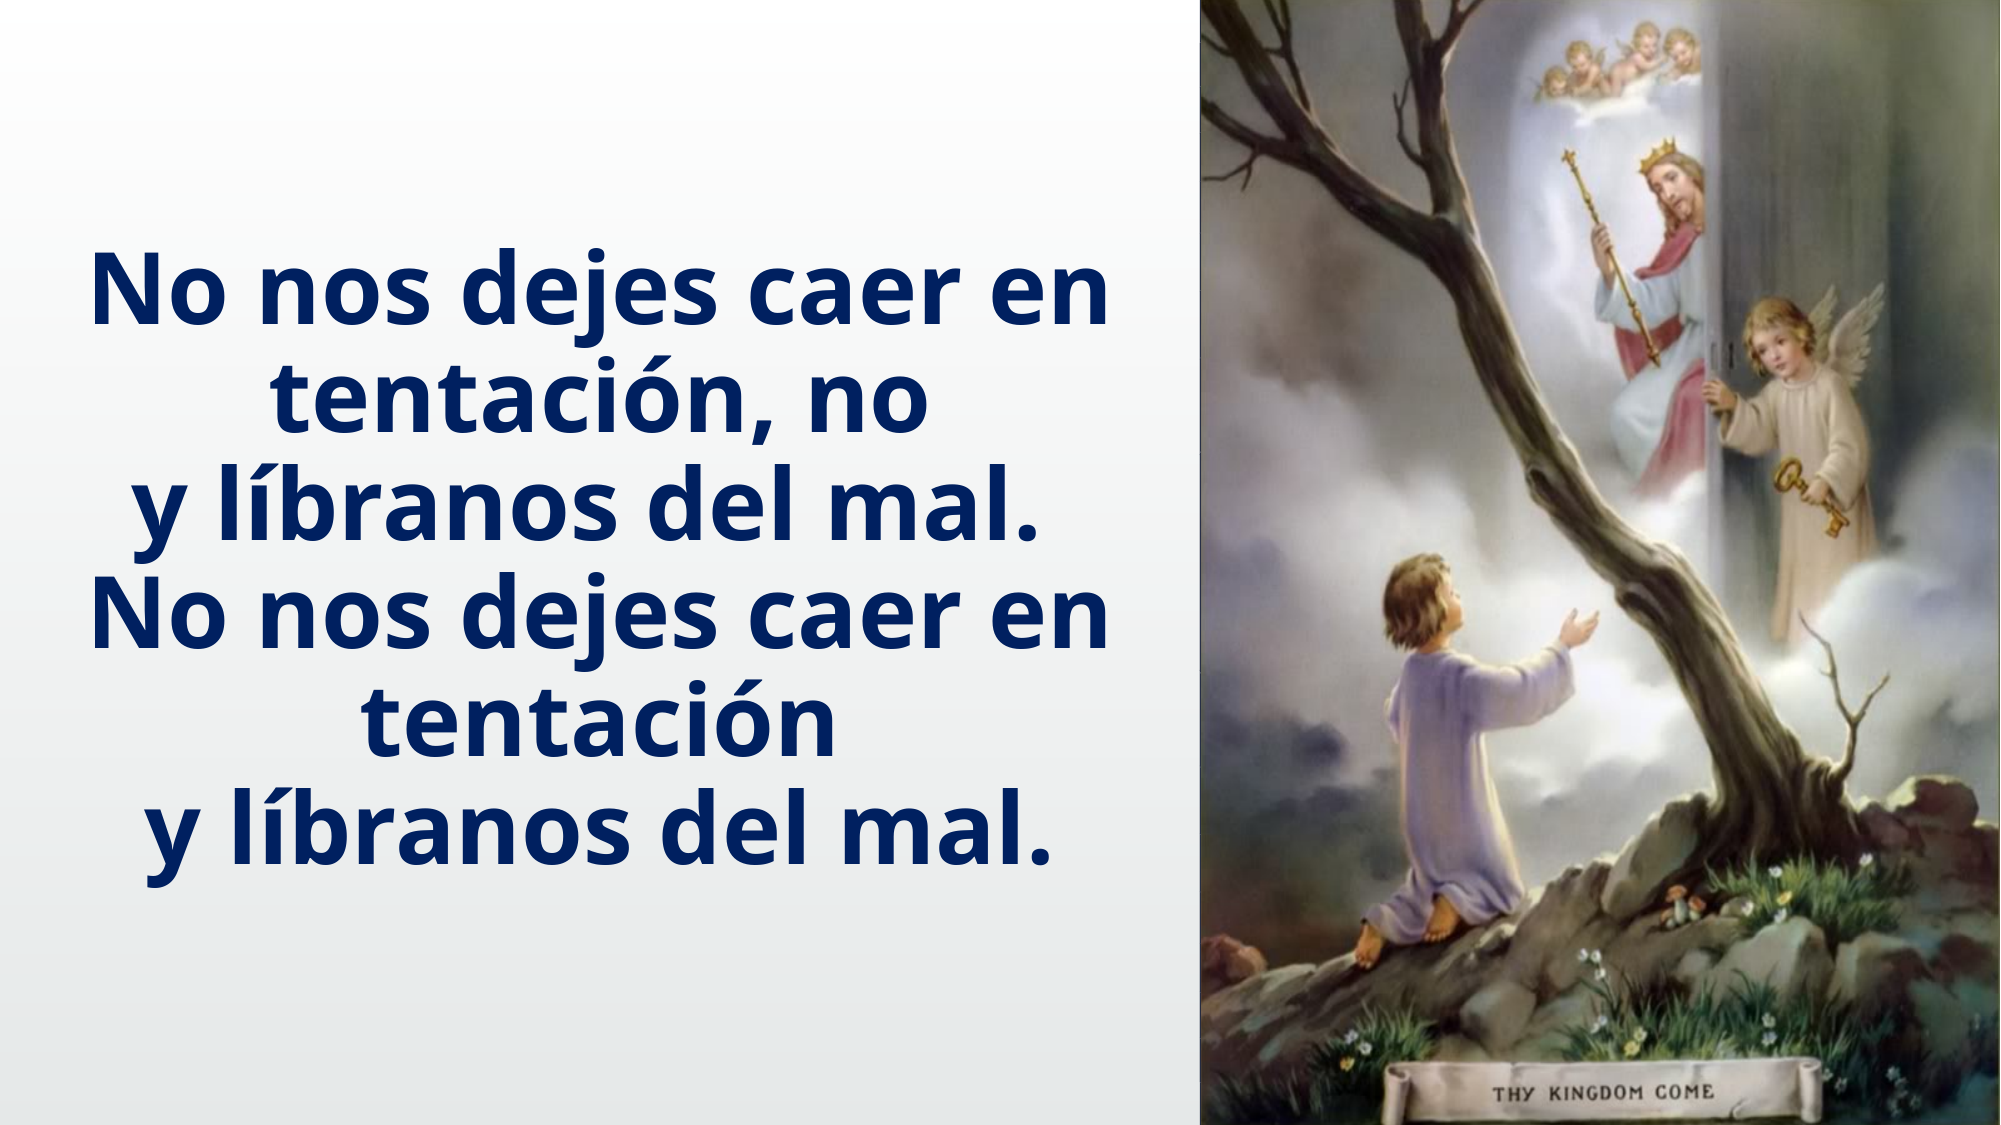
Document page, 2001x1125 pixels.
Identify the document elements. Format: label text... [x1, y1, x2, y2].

picture [1200, 0, 2000, 1125]
title No nos dejes caer en tentación, no y líbranos del mal. No nos dejes caer en tentación y líbranos del mal. [0, 0, 1200, 1125]
